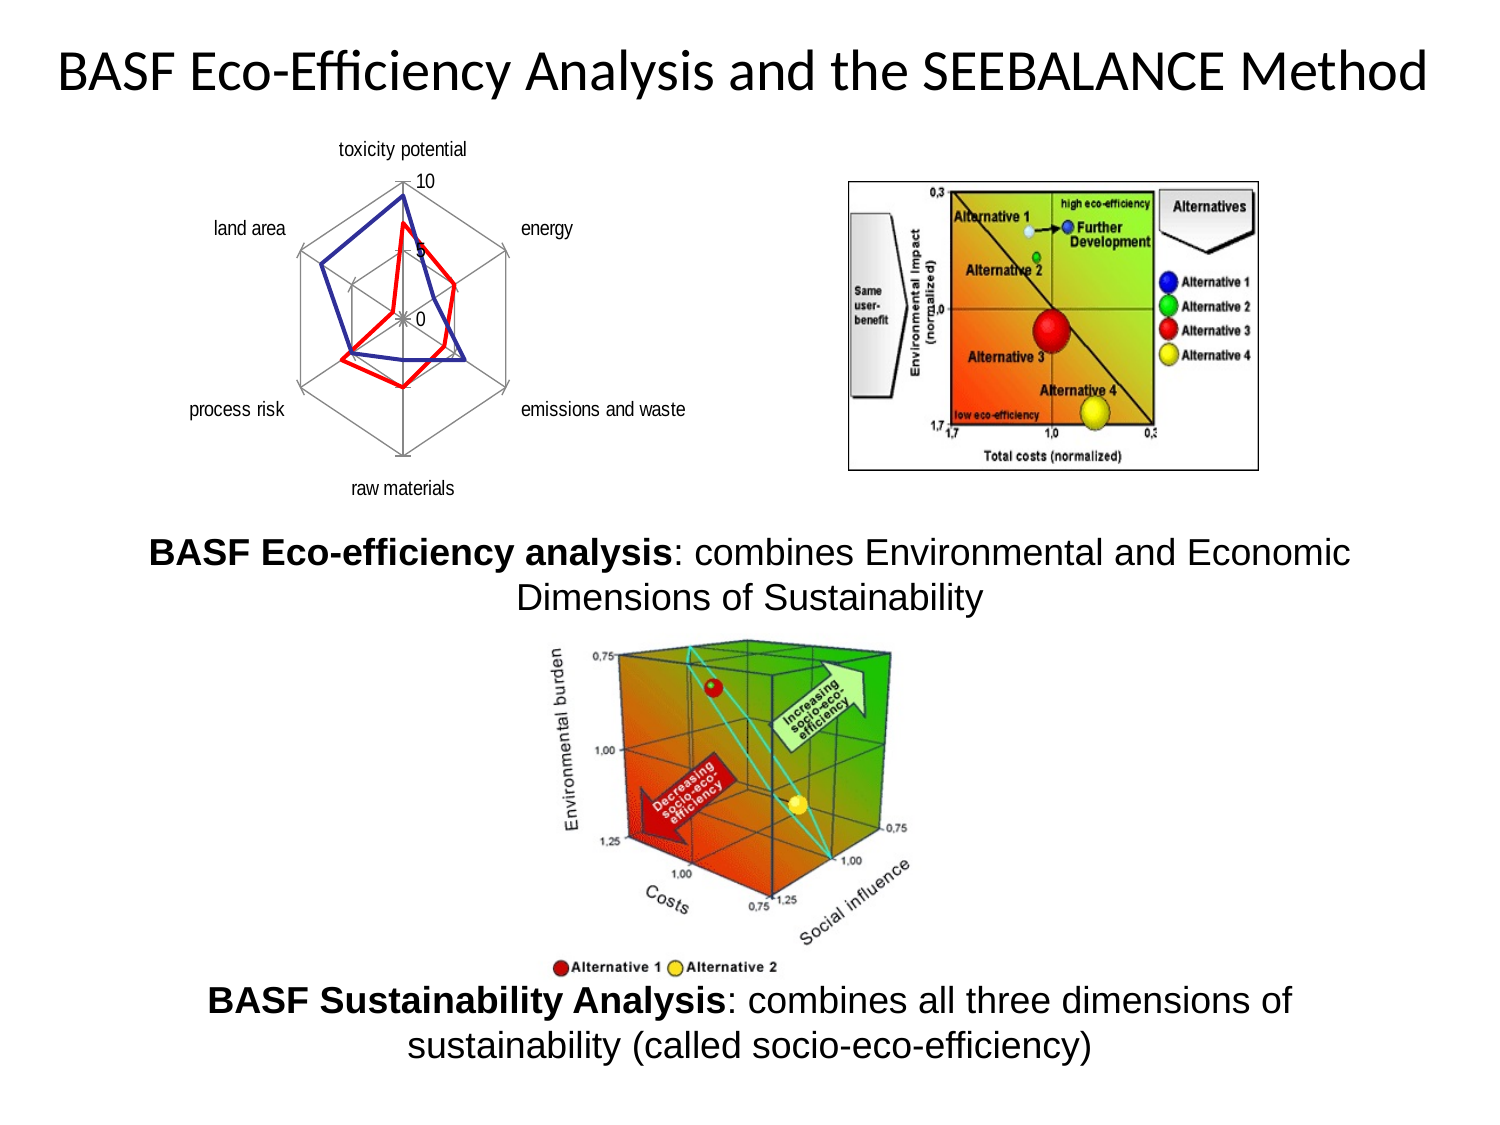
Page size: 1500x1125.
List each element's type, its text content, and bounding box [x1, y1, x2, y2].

text_box BASF Sustainability Analysis: combines all three dimensions of sustainability (called socio-eco-efficiency) [149, 968, 1350, 1074]
picture [848, 181, 1259, 472]
text_box BASF Eco-efficiency analysis: combines Environmental and Economic Dimensions of Sustainability [125, 520, 1375, 626]
picture [520, 615, 943, 998]
chart [174, 112, 688, 528]
text_box BASF Eco-Efficiency Analysis and the SEEBALANCE Method [37, 24, 1450, 110]
